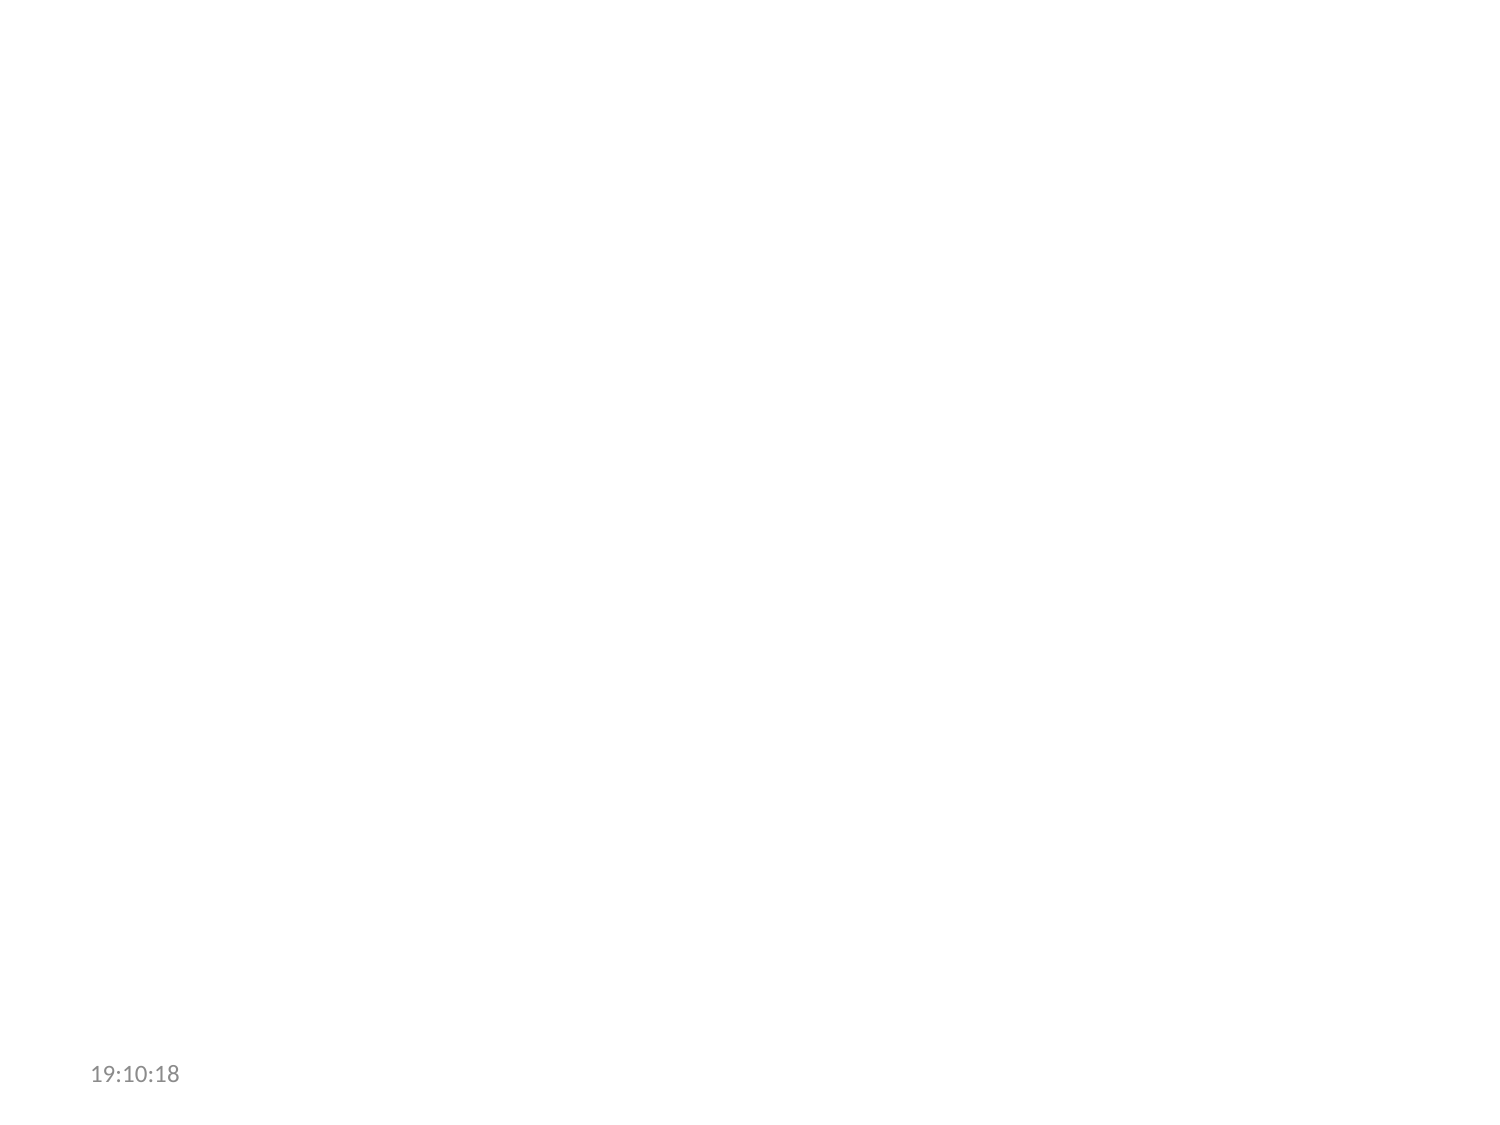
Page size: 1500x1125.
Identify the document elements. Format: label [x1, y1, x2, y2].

slide_number [75, 1042, 425, 1103]
